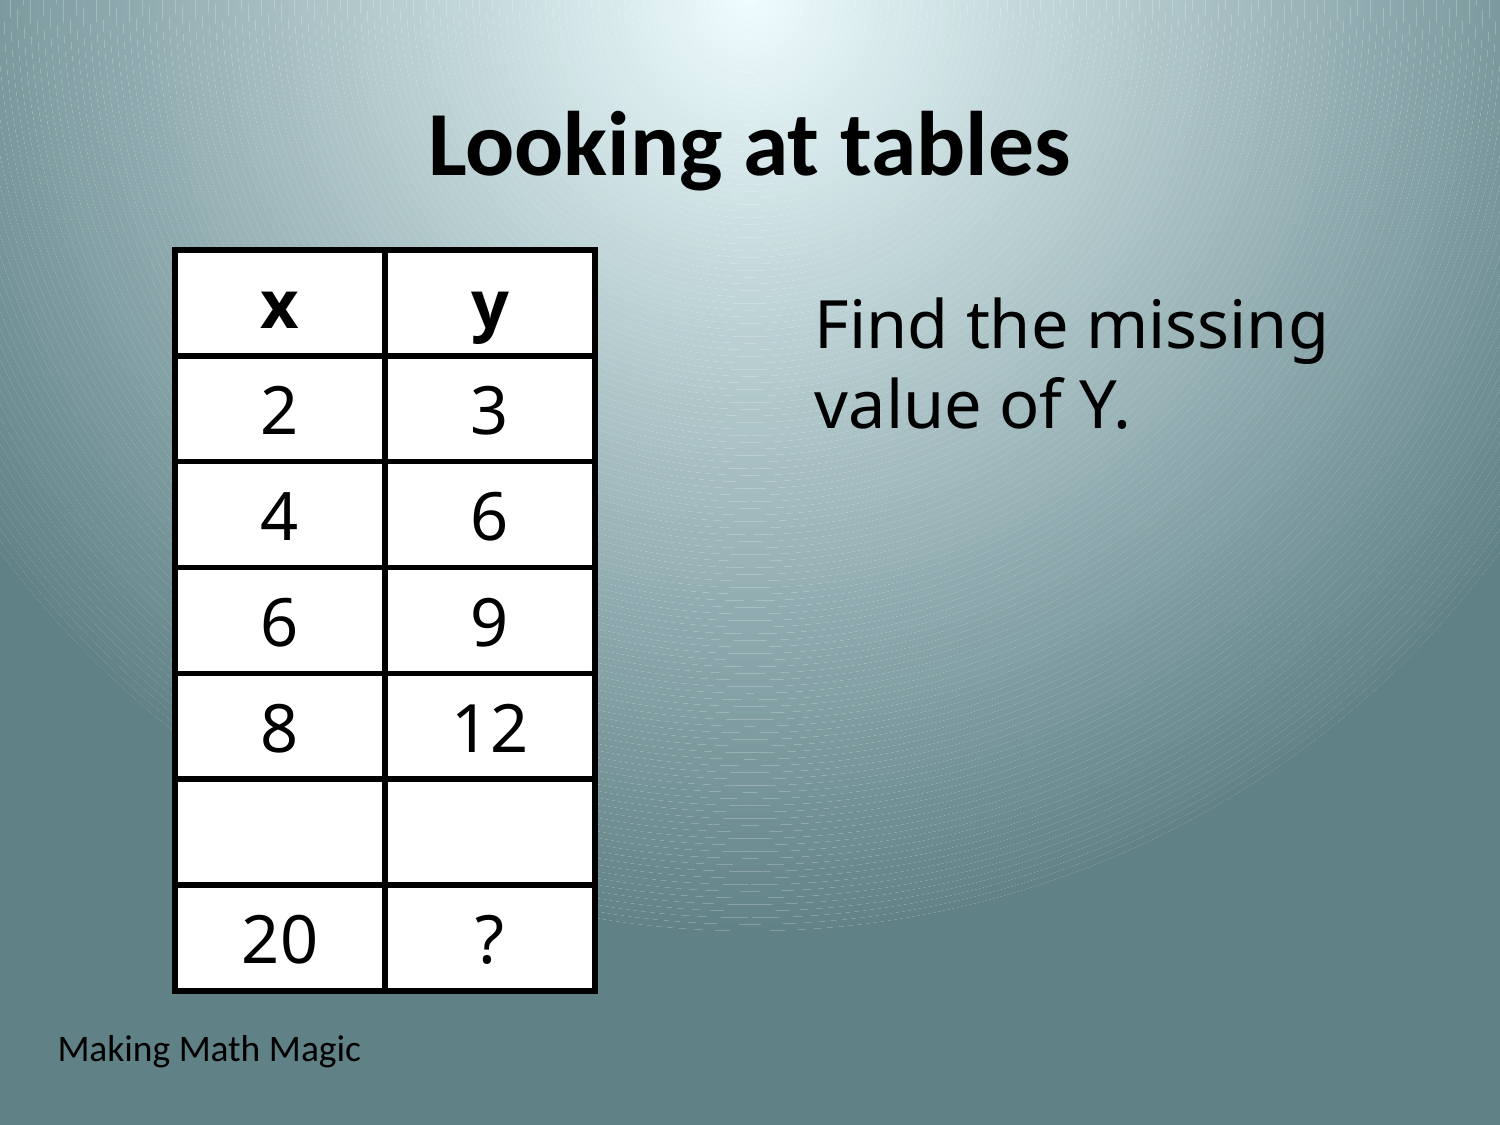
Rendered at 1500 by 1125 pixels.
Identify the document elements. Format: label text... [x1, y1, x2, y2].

table_cell 12 [388, 676, 592, 776]
table_cell 4 [178, 464, 382, 565]
table_cell 3 [388, 359, 592, 459]
table_cell 9 [388, 570, 592, 671]
title Looking at tables [74, 44, 1426, 233]
table_cell 6 [178, 570, 382, 671]
table_cell [388, 782, 592, 882]
text_box Making Math Magic [42, 1016, 531, 1077]
table_cell 6 [388, 464, 592, 565]
table_cell ? [388, 888, 592, 988]
table_cell 2 [178, 359, 382, 459]
table_cell [178, 782, 382, 882]
table_header x [178, 253, 382, 353]
table_cell 8 [178, 676, 382, 776]
text_box Find the missing value of Y. [800, 274, 1450, 450]
table_cell 20 [178, 888, 382, 988]
table_header y [388, 253, 592, 353]
